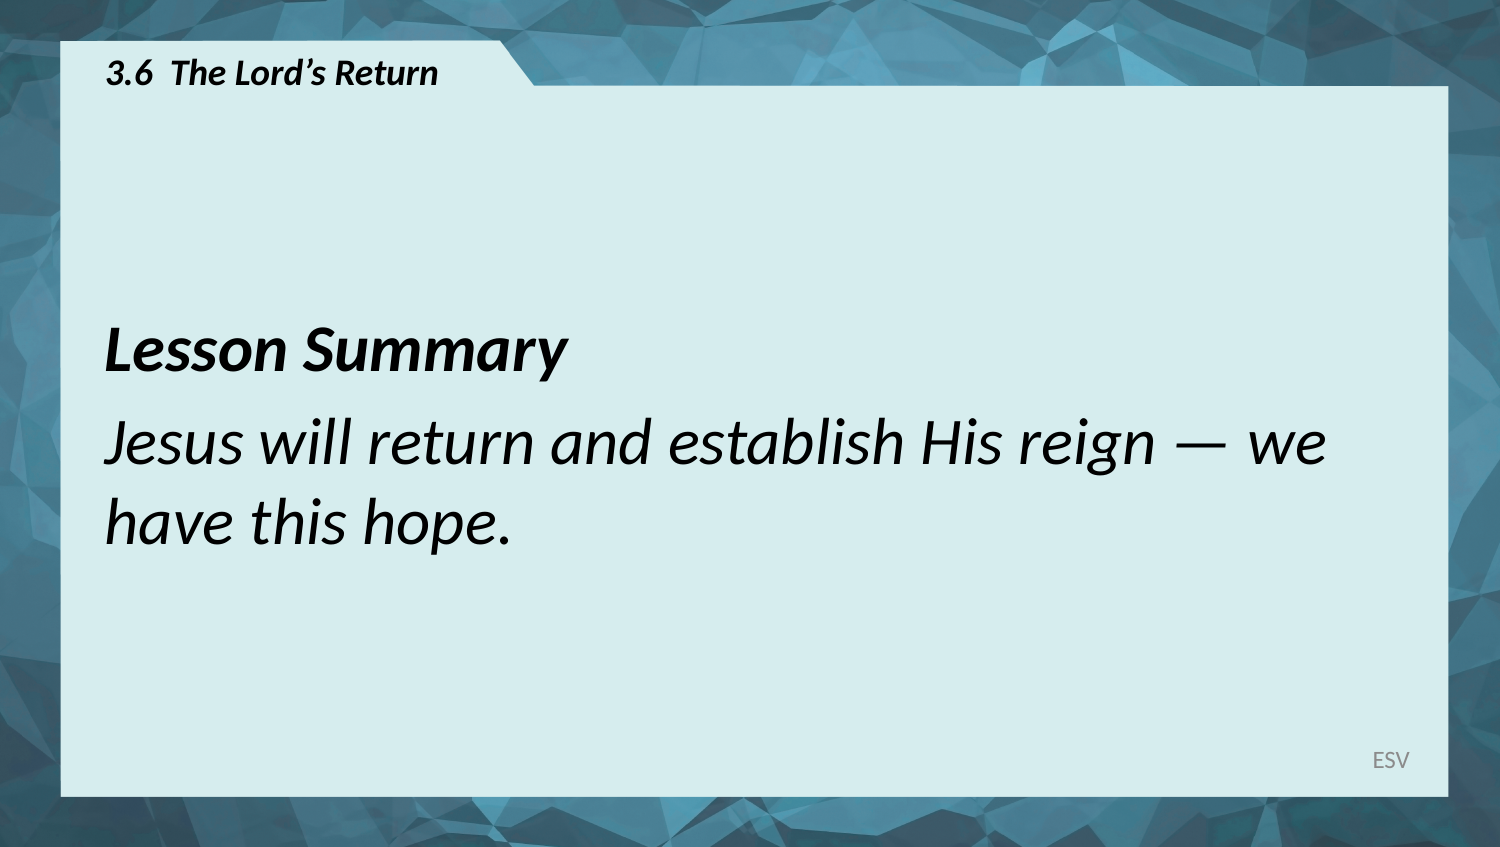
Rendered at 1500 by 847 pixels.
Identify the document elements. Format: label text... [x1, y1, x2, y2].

title 3.6 The Lord’s Return [89, 33, 1420, 108]
picture [0, 0, 1500, 847]
footer ESV [950, 736, 1425, 782]
list Lesson Summary Jesus will return and establish His reign — we have this hope. [89, 141, 1403, 722]
